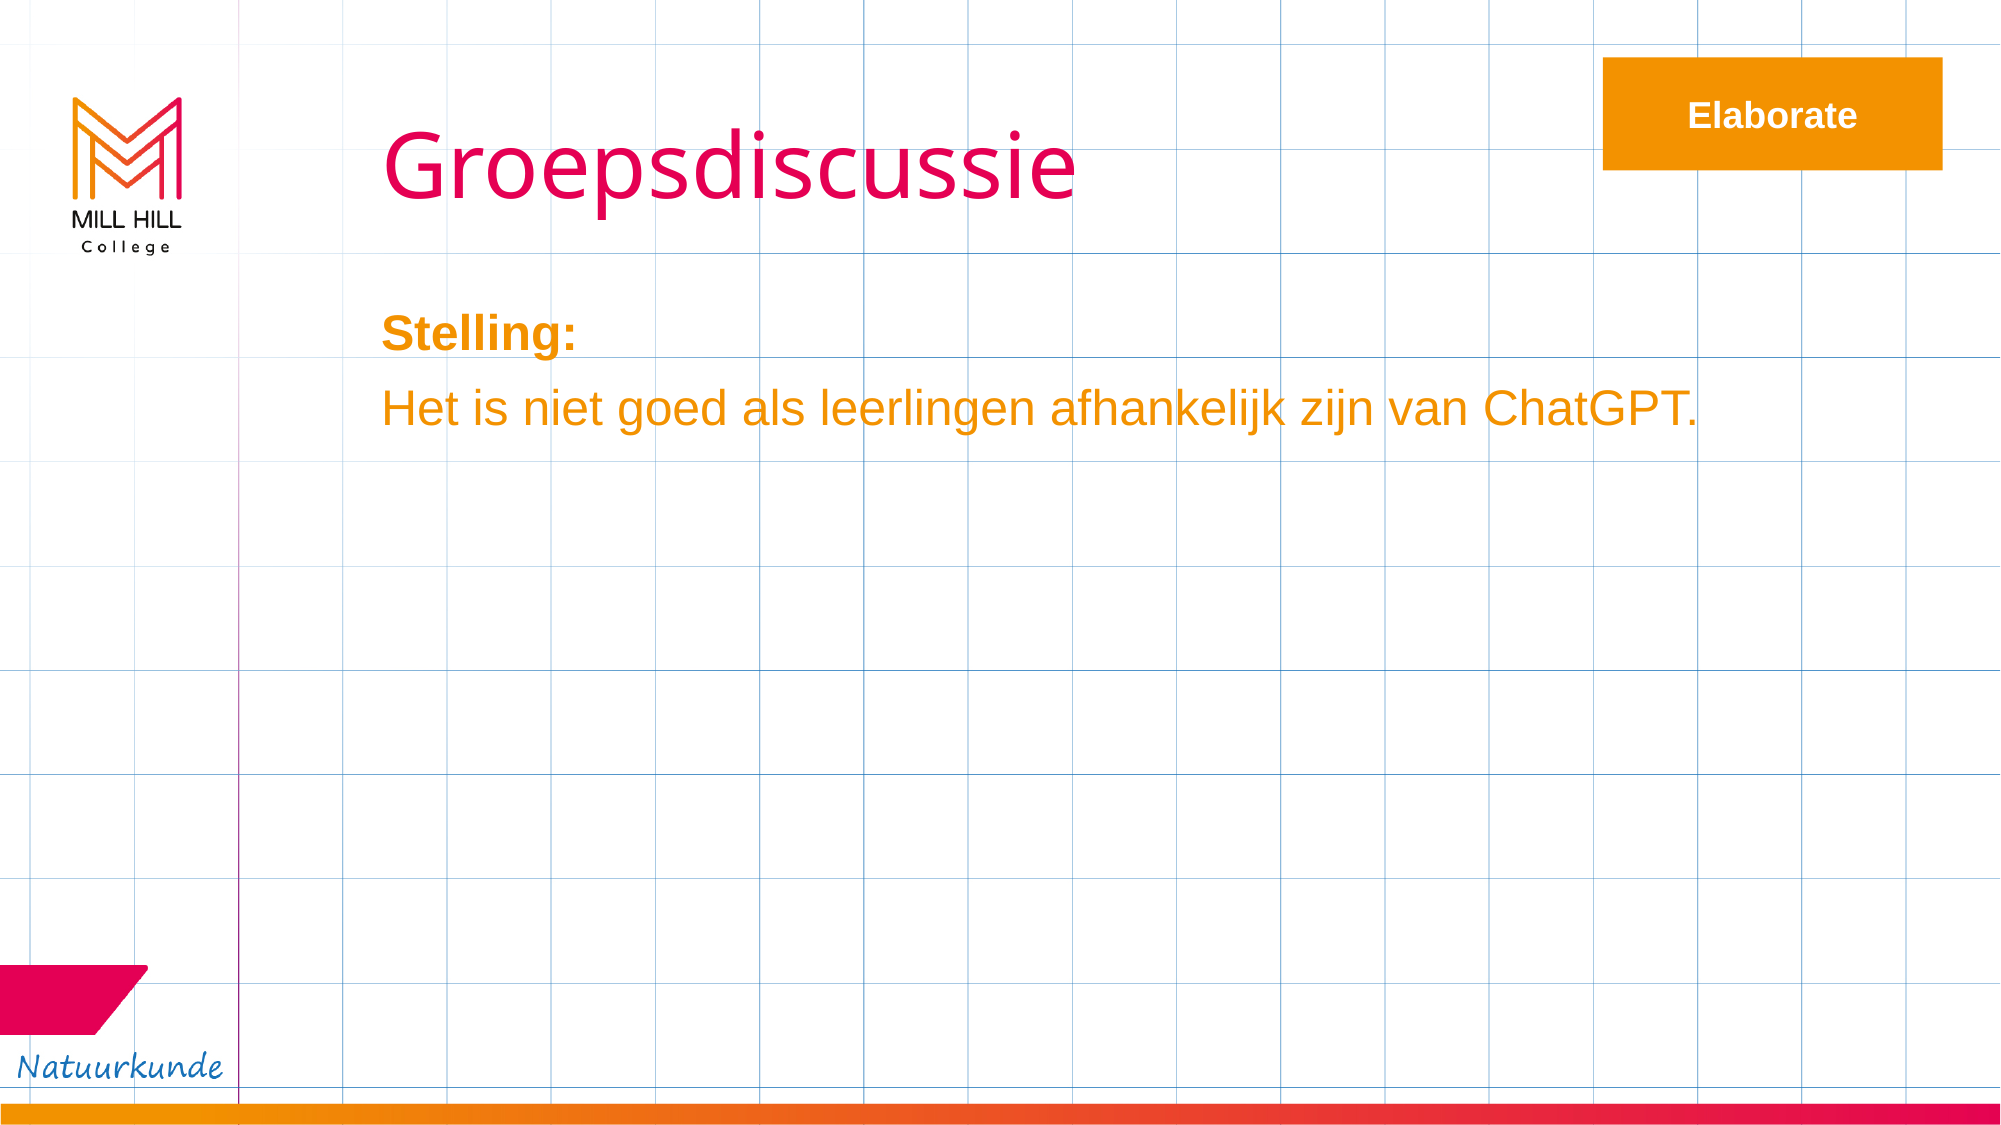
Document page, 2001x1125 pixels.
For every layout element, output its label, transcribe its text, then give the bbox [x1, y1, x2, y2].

title Groepsdiscussie [366, 59, 1884, 278]
list Stelling: Het is niet goed als leerlingen afhankelijk zijn van ChatGPT. [366, 299, 1884, 1014]
text_box Elaborate [1598, 53, 1947, 175]
picture [0, 0, 2001, 1125]
